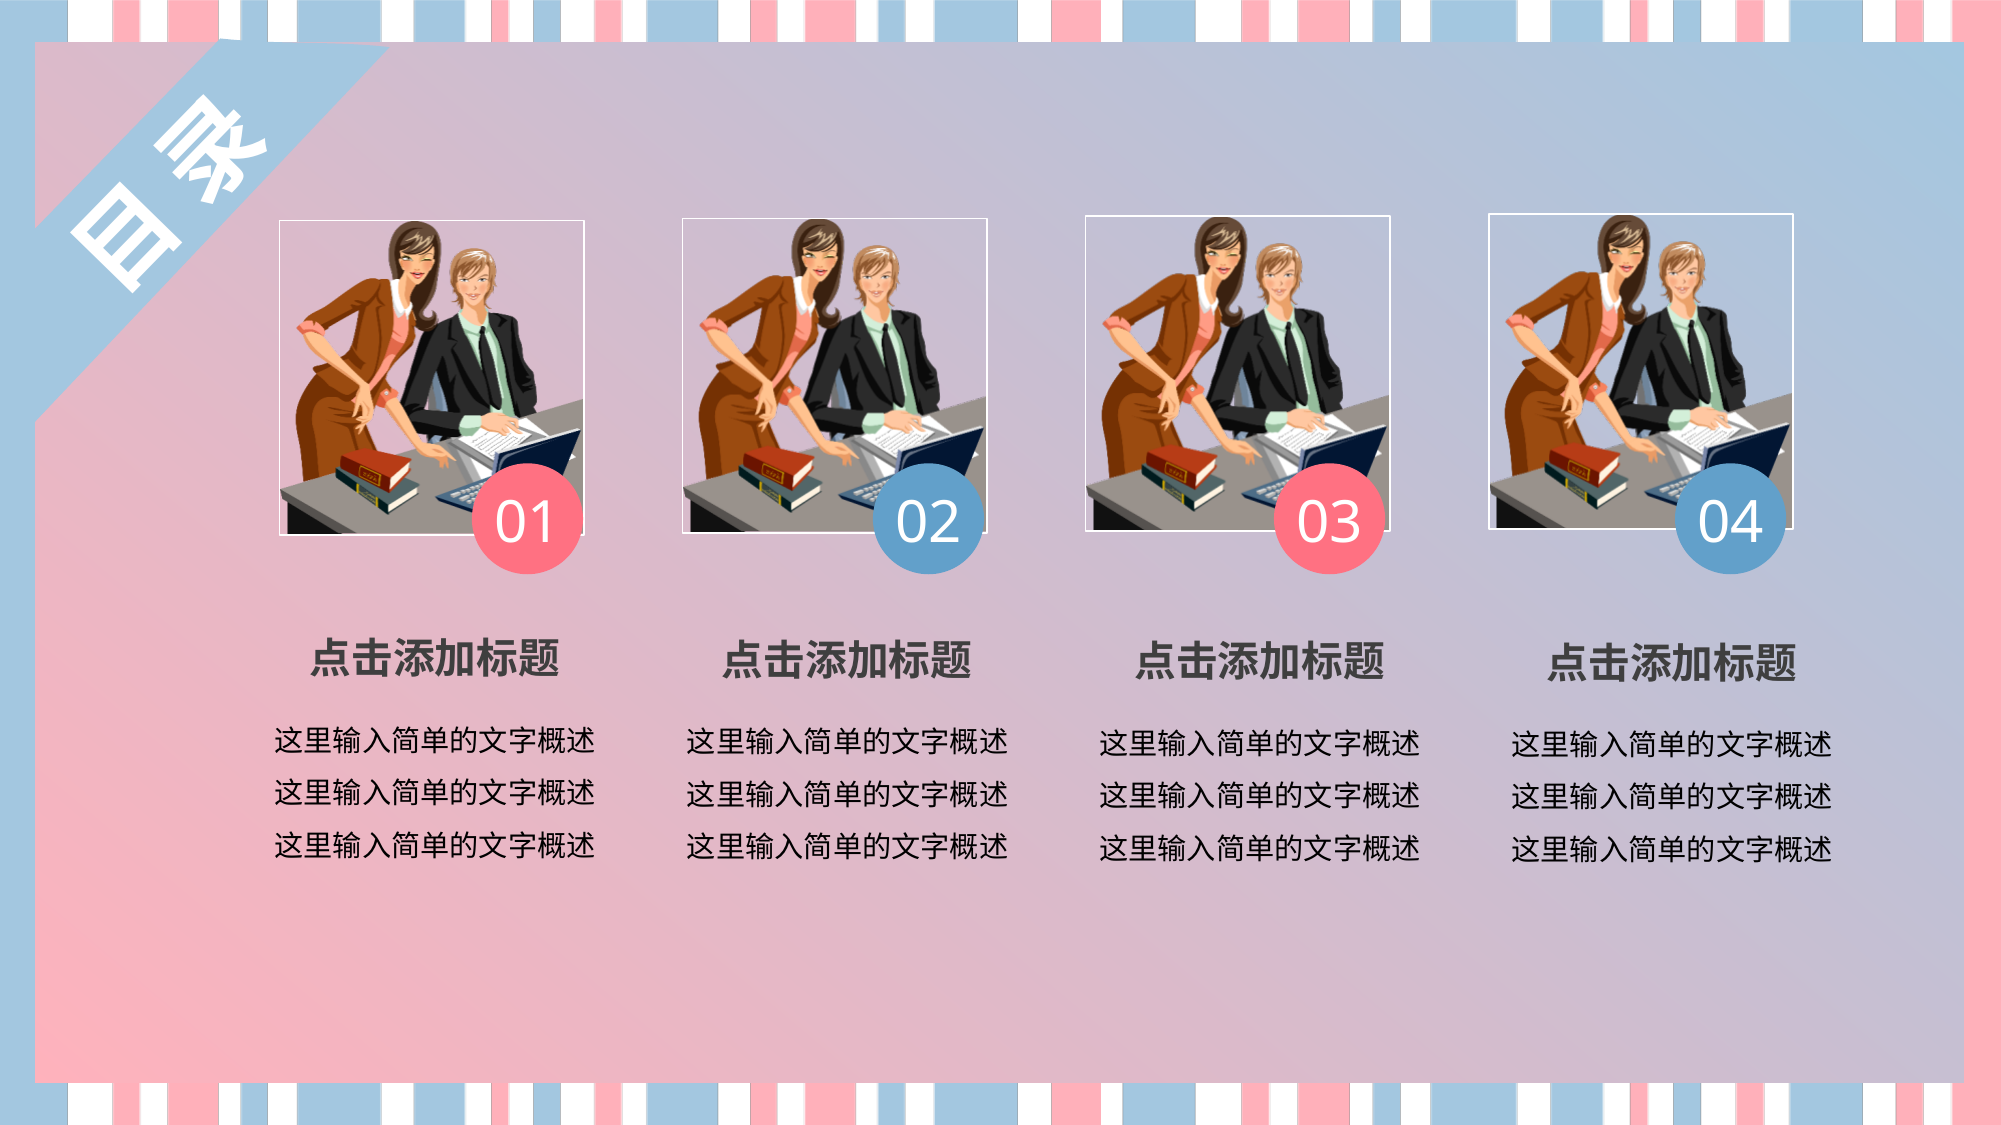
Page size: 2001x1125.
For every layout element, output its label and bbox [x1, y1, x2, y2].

picture [279, 220, 584, 535]
picture [1489, 214, 1793, 529]
picture [1086, 216, 1390, 531]
text_box [0, 0, 2000, 1125]
picture [683, 218, 987, 533]
